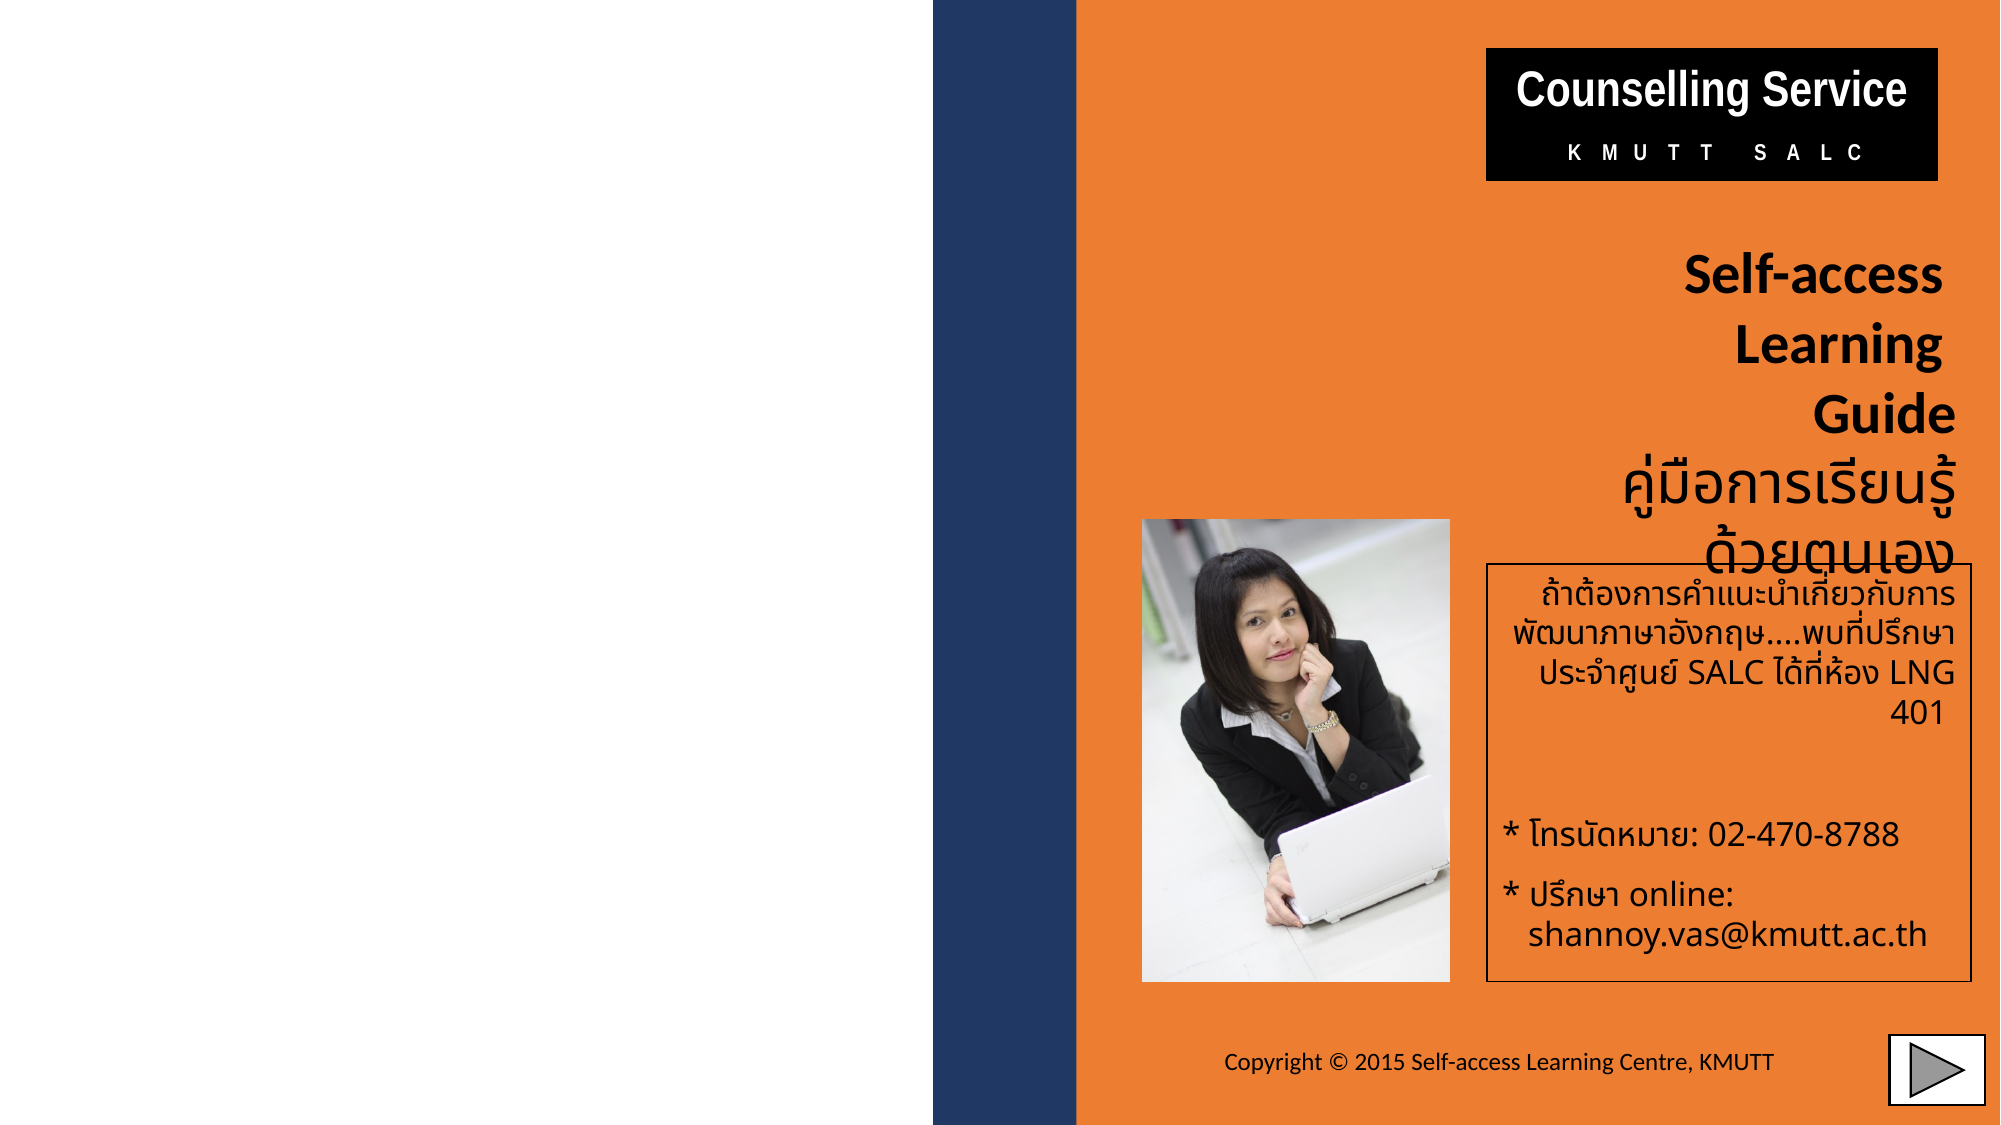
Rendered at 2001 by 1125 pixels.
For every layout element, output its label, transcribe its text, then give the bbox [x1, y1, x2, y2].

text_box Counselling Service K M U T T S A L C [1487, 49, 1938, 181]
text_box ถ้าต้องการคำแนะนำเกี่ยวกับการพัฒนาภาษาอังกฤษ....พบที่ปรึกษาประจำศูนย์ SALC ได้ที่ห้อง LNG 401 * โทรนัดหมาย: 02-470-8788 * ปรึกษา online: shannoy.vas@kmutt.ac.th [1487, 564, 1972, 982]
text_box [932, 0, 1077, 1125]
text_box [1888, 1034, 1986, 1106]
text_box [1077, 0, 2000, 1125]
text_box Self-access Learning Guide คู่มือการเรียนรู้ด้วยตนเอง [1207, 227, 1972, 593]
text_box Copyright © 2015 Self-access Learning Centre, KMUTT [1207, 1036, 1849, 1084]
picture [1142, 519, 1450, 982]
